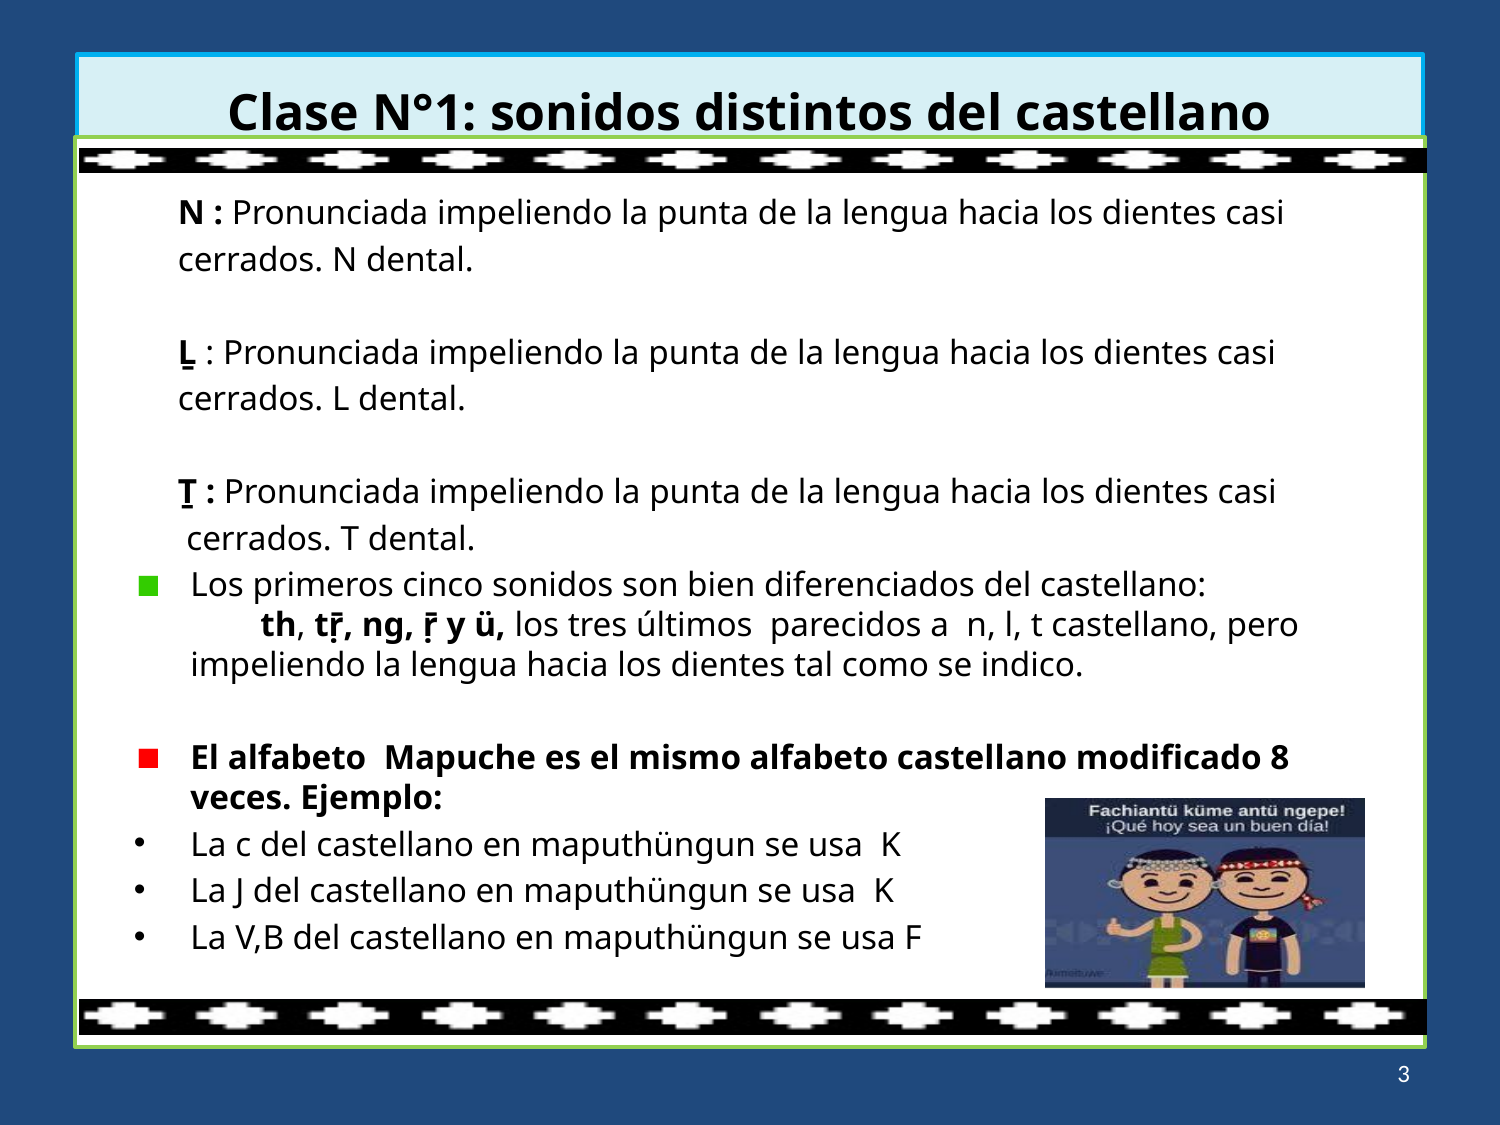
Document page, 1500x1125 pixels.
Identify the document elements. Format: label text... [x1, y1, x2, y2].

list N : Pronunciada impeliendo la punta de la lengua hacia los dientes casi cerrados. N dental. Ḻ : Pronunciada impeliendo la punta de la lengua hacia los dientes casi cerrados. L dental. Ṯ : Pronunciada impeliendo la punta de la lengua hacia los dientes casi cerrados. T dental. Los primeros cinco sonidos son bien diferenciados del castellano: th, tṝ, ng, ṝ y ü, los tres últimos parecidos a n, l, t castellano, pero impeliendo la lengua hacia los dientes tal como se indico. El alfabeto Mapuche es el mismo alfabeto castellano modificado 8 veces. Ejemplo: La c del castellano en maputhüngun se usa K La J del castellano en maputhüngun se usa K La V,B del castellano en maputhüngun se usa F [73, 135, 1427, 1049]
slide_number 3 [1074, 1042, 1425, 1103]
picture [1045, 798, 1365, 990]
picture [79, 148, 1427, 173]
picture [134, 744, 158, 768]
picture [134, 571, 158, 596]
title Clase N°1: sonidos distintos del castellano [75, 52, 1425, 135]
picture [79, 999, 1427, 1036]
